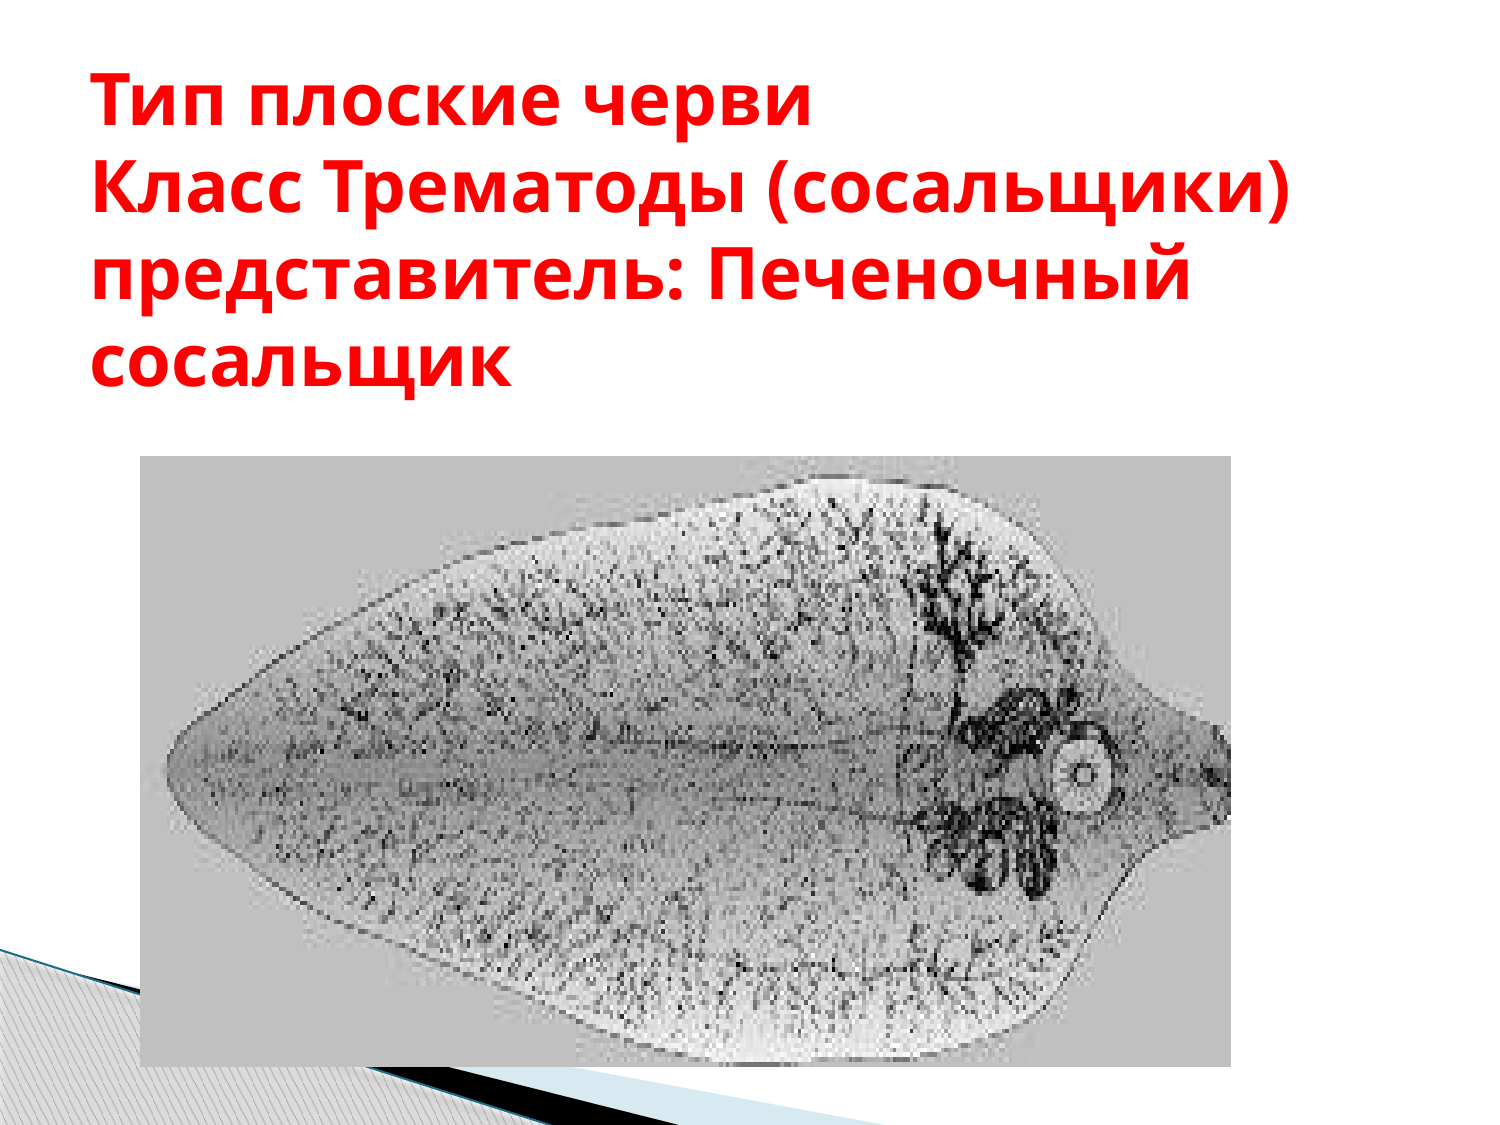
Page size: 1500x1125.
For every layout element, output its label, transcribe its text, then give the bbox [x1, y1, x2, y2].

title Тип плоские черви Класс Трематоды (сосальщики) представитель: Печеночный сосальщик [75, 45, 1436, 409]
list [140, 456, 1231, 1067]
